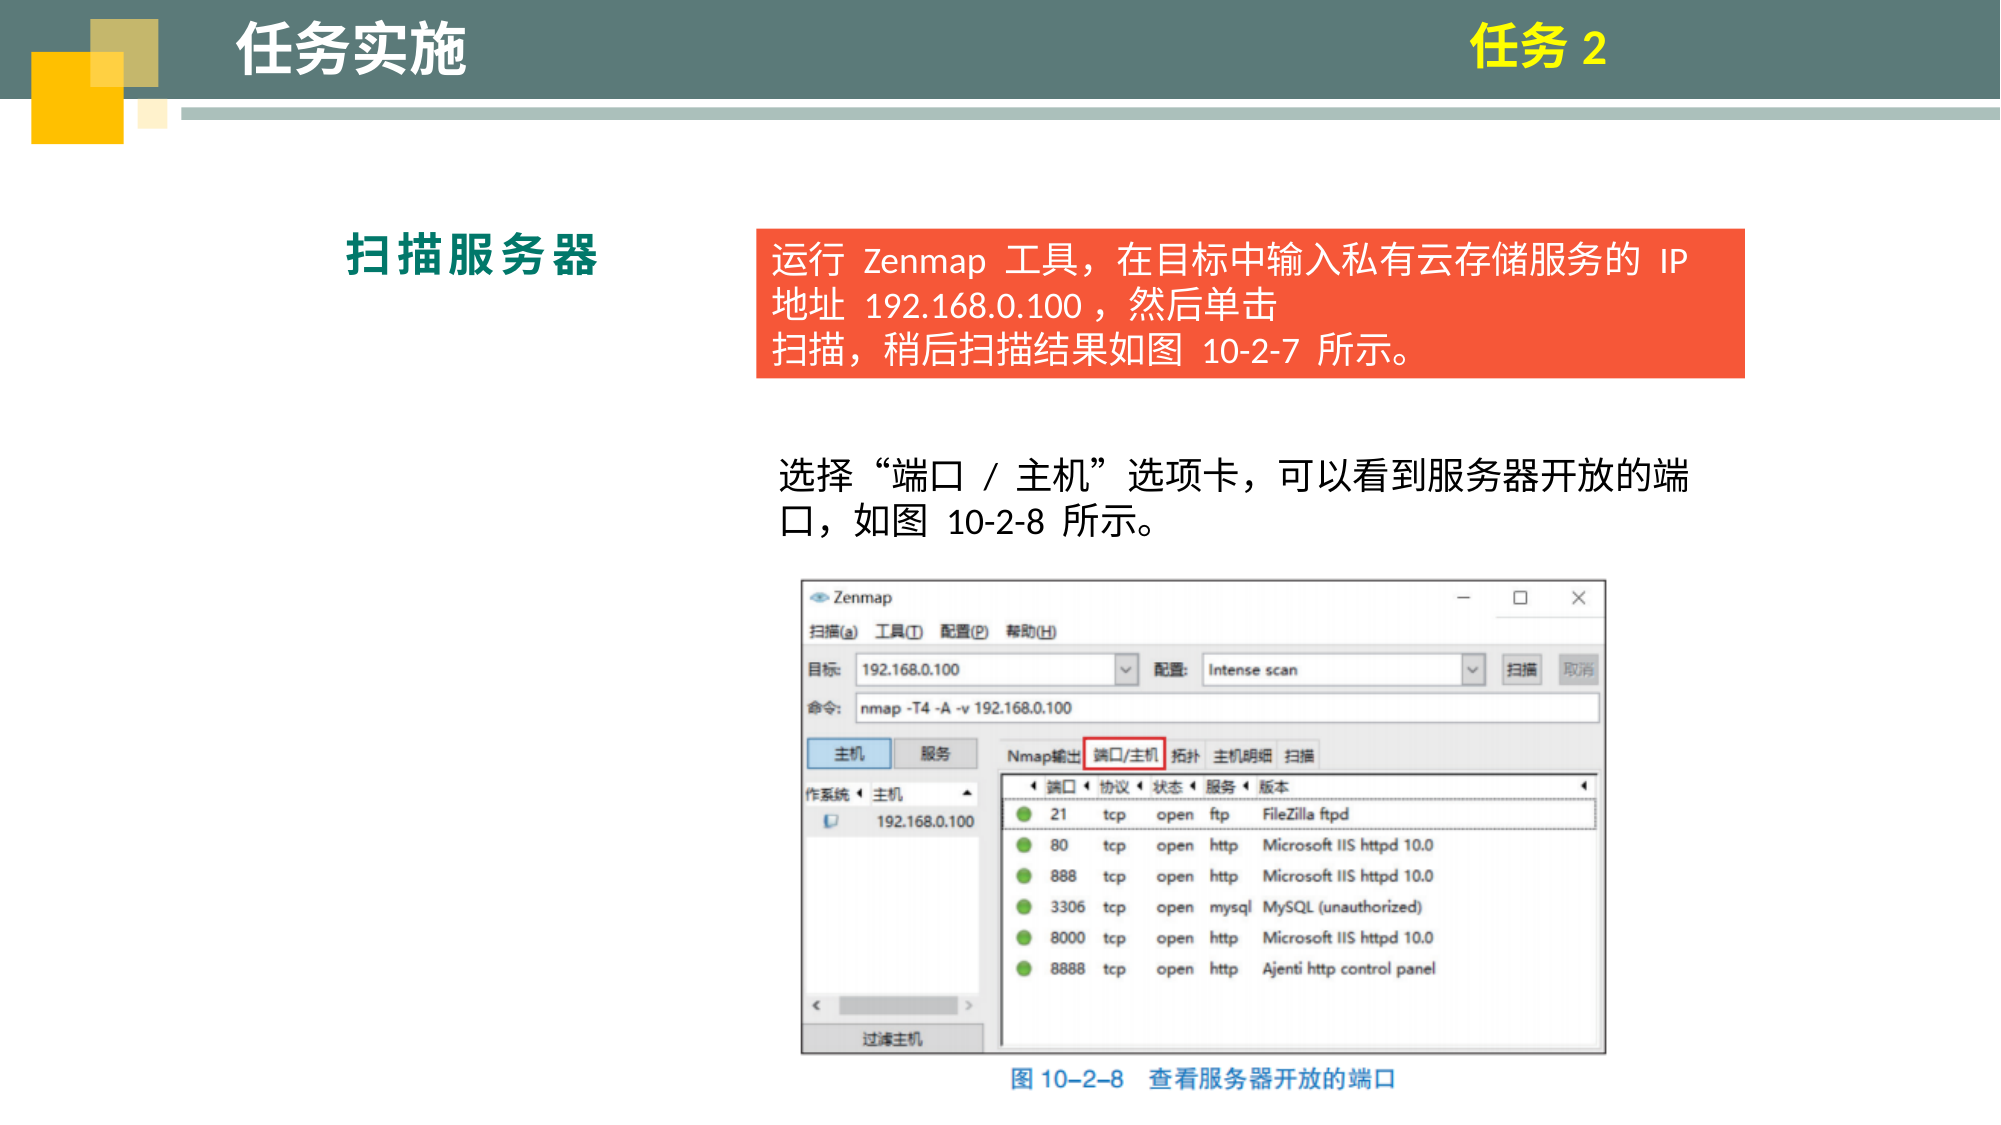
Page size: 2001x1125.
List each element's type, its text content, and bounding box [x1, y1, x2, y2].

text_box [302, 218, 1745, 380]
text_box 选择“端口 / 主机”选项卡，可以看到服务器开放的端口，如图 10-2-8 所示。 [763, 444, 1711, 550]
picture [763, 562, 1631, 1112]
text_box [0, 0, 2000, 145]
